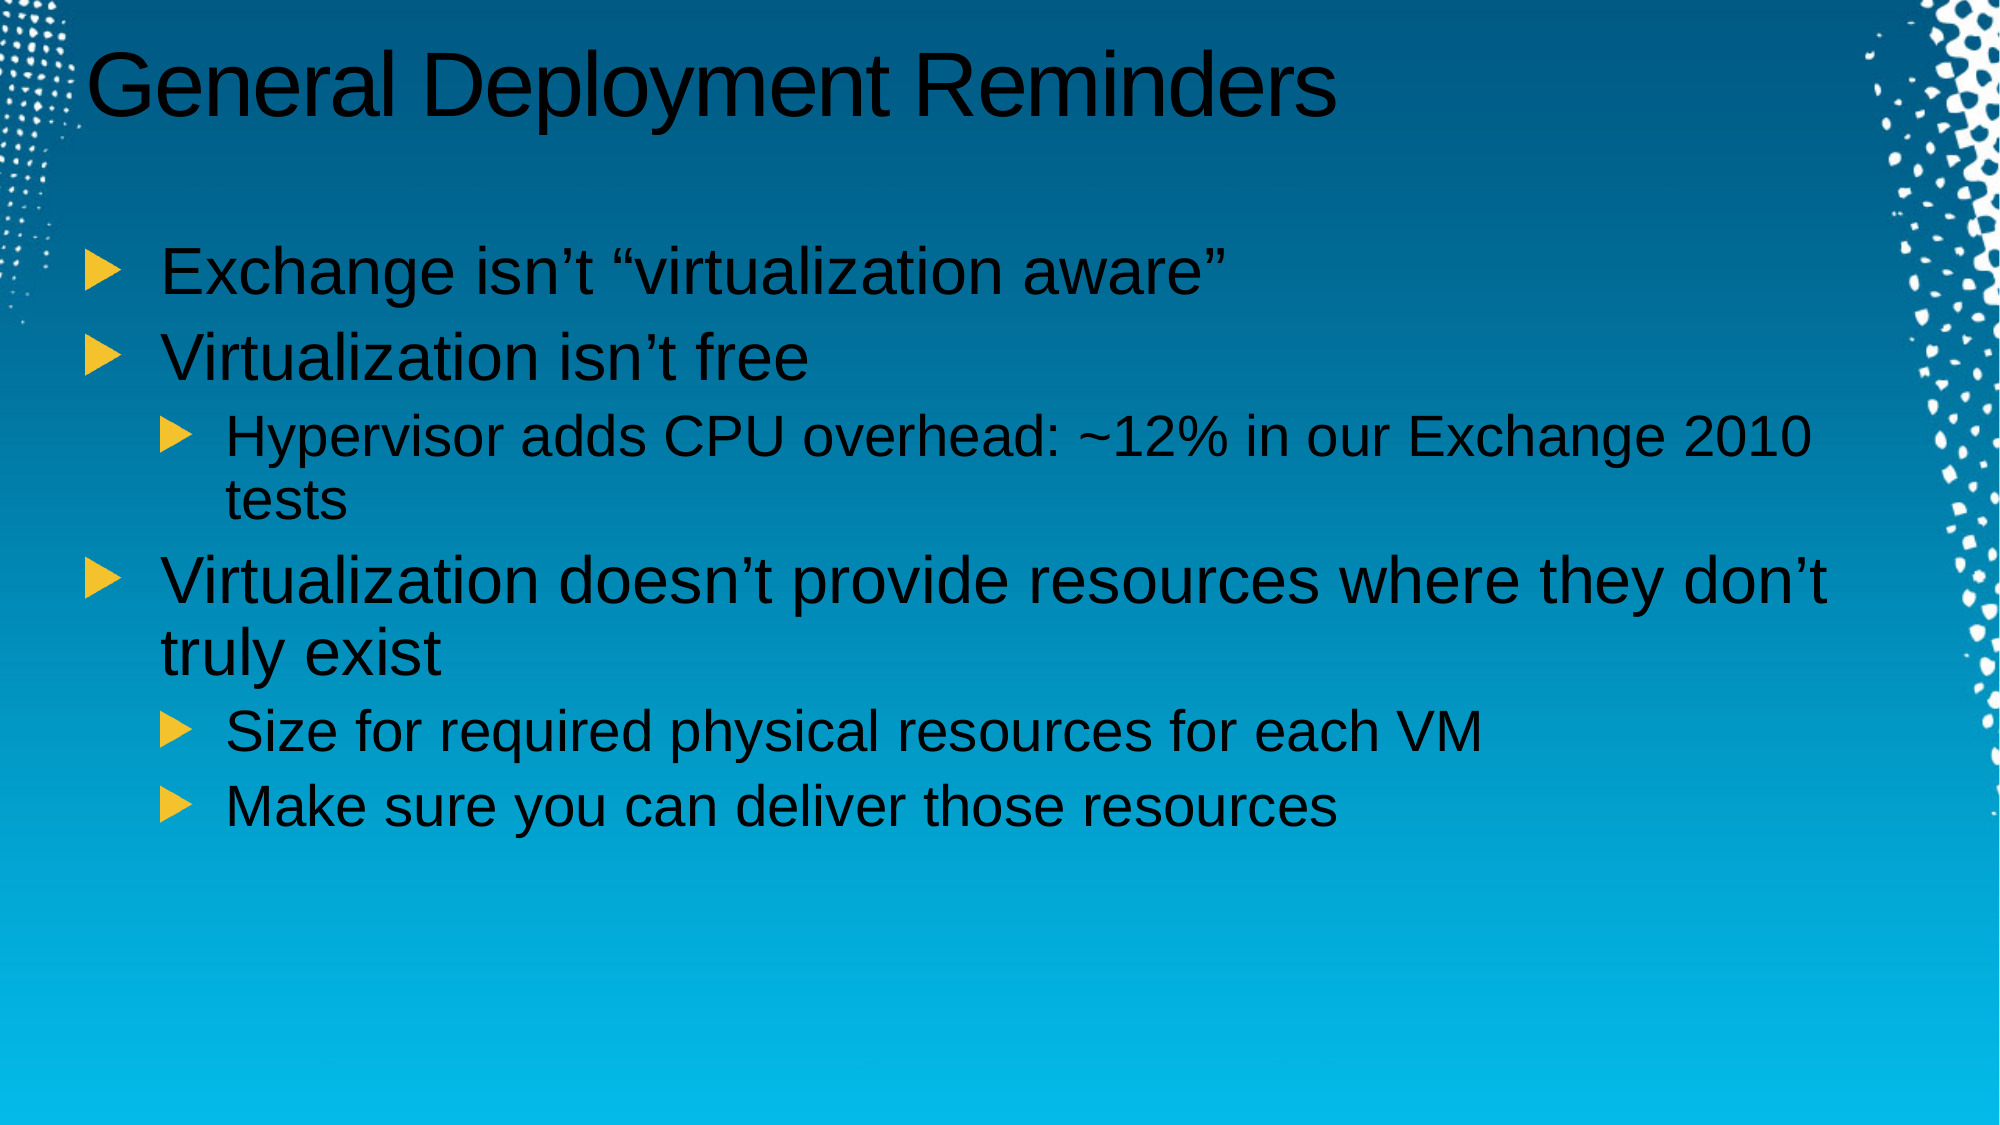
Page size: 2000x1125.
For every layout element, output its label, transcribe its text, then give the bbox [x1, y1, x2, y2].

picture [400, 568, 432, 602]
picture [1946, 155, 1961, 167]
picture [254, 641, 283, 688]
picture [1920, 257, 1932, 264]
picture [628, 796, 650, 825]
picture [161, 787, 190, 821]
picture [281, 721, 302, 750]
picture [1687, 568, 1706, 602]
picture [1087, 796, 1091, 825]
picture [528, 721, 540, 750]
picture [1963, 535, 1977, 550]
picture [1037, 796, 1062, 825]
picture [1942, 269, 1953, 276]
picture [1963, 335, 1972, 344]
picture [41, 59, 48, 67]
picture [38, 74, 47, 80]
list Exchange isn’t “virtualization aware” Virtualization isn’t free Hypervisor adds CPU overhead: ~12% in our Exchange 2010 tests Virtualization doesn’t provide resources where they don’t truly exist Size for required physical resources for each VM Make sure you can deliver those resources [85, 237, 1914, 562]
picture [598, 796, 602, 825]
picture [224, 569, 228, 602]
picture [1066, 721, 1088, 750]
picture [1541, 562, 1556, 602]
picture [1233, 796, 1237, 825]
picture [514, 721, 518, 762]
picture [1467, 569, 1471, 602]
picture [944, 785, 948, 825]
picture [1898, 188, 1912, 198]
picture [86, 250, 119, 289]
picture [1928, 399, 1939, 415]
picture [1364, 721, 1375, 750]
picture [1393, 562, 1398, 602]
picture [418, 796, 430, 825]
picture [691, 796, 695, 825]
picture [1914, 308, 1929, 326]
picture [54, 76, 60, 83]
picture [982, 721, 1007, 750]
picture [925, 790, 937, 825]
picture [13, 41, 25, 49]
picture [756, 562, 771, 602]
picture [375, 721, 400, 750]
picture [11, 55, 21, 64]
picture [674, 721, 679, 762]
picture [1994, 382, 2000, 391]
picture [308, 640, 337, 674]
picture [231, 787, 268, 825]
picture [859, 796, 884, 825]
picture [580, 796, 592, 825]
picture [707, 710, 711, 750]
picture [42, 31, 53, 39]
picture [839, 721, 866, 750]
picture [444, 721, 448, 750]
picture [1171, 710, 1184, 750]
picture [1095, 721, 1120, 750]
picture [1811, 562, 1826, 602]
picture [1932, 235, 1943, 241]
picture [1953, 301, 1962, 312]
picture [1709, 562, 1714, 602]
picture [161, 712, 190, 746]
picture [1919, 367, 1930, 378]
picture [1979, 657, 1995, 676]
picture [1164, 569, 1181, 602]
picture [16, 22, 23, 34]
picture [1968, 481, 1978, 492]
picture [3, 10, 11, 18]
picture [827, 796, 852, 825]
picture [10, 69, 17, 78]
picture [1974, 683, 1985, 694]
picture [1957, 187, 1971, 200]
picture [1402, 568, 1419, 602]
picture [1988, 547, 2000, 561]
picture [1993, 321, 2000, 339]
picture [357, 710, 370, 750]
picture [509, 569, 513, 602]
picture [1353, 710, 1357, 750]
picture [311, 785, 332, 825]
picture [1958, 445, 1968, 460]
picture [1921, 0, 1934, 8]
picture [26, 57, 34, 68]
picture [1941, 324, 1952, 332]
picture [230, 712, 260, 750]
picture [55, 62, 62, 69]
picture [470, 568, 499, 602]
picture [1995, 582, 2000, 595]
picture [495, 721, 509, 750]
picture [1942, 465, 1958, 483]
picture [366, 569, 391, 602]
picture [1034, 569, 1038, 602]
picture [739, 796, 753, 825]
picture [1724, 568, 1753, 602]
picture [300, 568, 332, 602]
picture [207, 641, 224, 674]
picture [463, 721, 488, 750]
picture [1573, 568, 1590, 602]
picture [451, 796, 455, 825]
picture [86, 335, 119, 374]
picture [1138, 796, 1160, 825]
picture [393, 641, 419, 674]
picture [228, 641, 232, 674]
picture [599, 568, 628, 602]
picture [1184, 569, 1189, 602]
picture [758, 785, 762, 825]
picture [657, 796, 684, 825]
picture [45, 16, 55, 24]
picture [1251, 796, 1273, 825]
picture [1955, 246, 1965, 256]
picture [345, 641, 371, 674]
picture [425, 633, 440, 674]
picture [797, 569, 802, 616]
picture [1945, 213, 1955, 220]
picture [1935, 379, 1948, 391]
picture [1935, 431, 1946, 449]
picture [810, 721, 832, 750]
picture [1935, 0, 2000, 306]
picture [1955, 557, 1965, 573]
picture [1015, 721, 1027, 750]
picture [24, 72, 32, 79]
picture [1488, 568, 1517, 602]
picture [1254, 568, 1283, 602]
picture [34, 101, 43, 111]
picture [1281, 796, 1306, 825]
picture [977, 568, 1006, 602]
picture [834, 569, 838, 602]
picture [1960, 392, 1970, 403]
picture [1983, 404, 1992, 414]
picture [1428, 568, 1457, 602]
picture [1935, 177, 1945, 189]
picture [1981, 604, 2000, 620]
picture [1982, 714, 1993, 729]
picture [1984, 349, 1992, 357]
picture [33, 88, 42, 97]
picture [1914, 274, 1920, 291]
picture [1892, 212, 1902, 216]
picture [516, 796, 541, 837]
picture [1033, 721, 1037, 750]
picture [955, 796, 966, 825]
picture [1969, 625, 1985, 642]
picture [1763, 569, 1767, 602]
picture [736, 721, 761, 762]
picture [1972, 570, 1986, 583]
picture [47, 0, 57, 10]
picture [33, 0, 42, 10]
picture [702, 796, 713, 825]
picture [584, 562, 589, 602]
picture [18, 13, 26, 19]
picture [242, 562, 257, 602]
picture [408, 721, 412, 750]
picture [184, 641, 188, 674]
picture [1963, 589, 1976, 607]
picture [636, 568, 665, 602]
picture [1946, 525, 1956, 533]
picture [436, 796, 440, 825]
picture [469, 796, 494, 825]
picture [1925, 141, 1935, 155]
picture [86, 558, 119, 597]
picture [1200, 796, 1212, 825]
picture [56, 47, 64, 55]
picture [1313, 796, 1335, 825]
picture [1772, 568, 1789, 602]
picture [1125, 568, 1154, 602]
picture [1930, 291, 1941, 297]
picture [6, 97, 12, 105]
picture [1223, 721, 1227, 750]
picture [1201, 569, 1205, 602]
picture [1980, 460, 1987, 469]
picture [682, 721, 698, 750]
picture [1441, 712, 1478, 750]
picture [1399, 712, 1432, 750]
picture [1291, 569, 1317, 602]
picture [164, 562, 200, 602]
picture [1189, 721, 1214, 750]
picture [1008, 796, 1030, 825]
picture [806, 568, 824, 602]
picture [1258, 721, 1283, 750]
picture [1914, 164, 1923, 177]
picture [28, 42, 36, 53]
picture [435, 562, 450, 602]
picture [278, 796, 305, 825]
picture [546, 721, 550, 750]
picture [1911, 223, 1918, 230]
picture [1128, 721, 1150, 750]
picture [975, 796, 1000, 825]
picture [1889, 152, 1901, 166]
picture [29, 27, 38, 38]
picture [265, 569, 282, 602]
picture [33, 116, 40, 124]
picture [1054, 568, 1083, 602]
picture [574, 721, 578, 750]
picture [339, 796, 364, 825]
picture [30, 14, 40, 23]
picture [718, 568, 735, 602]
picture [644, 710, 648, 750]
picture [562, 568, 581, 602]
picture [889, 569, 918, 602]
picture [1991, 637, 2000, 652]
picture [162, 633, 177, 674]
picture [1990, 492, 2000, 505]
picture [962, 562, 967, 602]
picture [1992, 438, 2000, 448]
picture [892, 796, 896, 825]
picture [1218, 796, 1222, 825]
picture [1950, 359, 1960, 366]
picture [1341, 569, 1385, 602]
picture [0, 24, 9, 33]
picture [592, 721, 617, 750]
picture [0, 40, 9, 45]
picture [1925, 87, 1941, 99]
picture [1952, 502, 1967, 516]
picture [1221, 568, 1247, 602]
picture [1991, 747, 2000, 765]
picture [58, 32, 66, 41]
picture [1323, 721, 1345, 750]
picture [1922, 200, 1934, 207]
picture [920, 721, 945, 750]
picture [310, 721, 335, 750]
picture [16, 143, 21, 151]
picture [768, 721, 790, 750]
picture [709, 569, 713, 602]
picture [18, 0, 29, 6]
picture [9, 84, 15, 91]
picture [0, 155, 5, 163]
picture [161, 417, 190, 451]
picture [547, 796, 572, 825]
picture [31, 131, 37, 138]
picture [43, 42, 49, 53]
picture [1973, 368, 1982, 380]
picture [1929, 27, 1945, 45]
picture [1048, 721, 1052, 750]
title General Deployment Reminders [85, 37, 1914, 138]
picture [1290, 721, 1317, 750]
picture [854, 568, 883, 602]
picture [952, 721, 974, 750]
picture [388, 796, 410, 825]
picture [285, 569, 290, 602]
picture [673, 569, 699, 602]
picture [771, 796, 796, 825]
picture [902, 721, 906, 750]
picture [625, 721, 639, 750]
picture [1564, 562, 1569, 602]
picture [1633, 569, 1662, 616]
picture [17, 129, 23, 136]
picture [1598, 568, 1627, 602]
picture [718, 721, 729, 750]
picture [1948, 413, 1958, 424]
picture [1963, 278, 1976, 291]
picture [1167, 796, 1192, 825]
picture [1915, 109, 1924, 119]
picture [1970, 426, 1980, 436]
picture [1091, 569, 1117, 602]
picture [1926, 344, 1939, 358]
picture [1978, 517, 1987, 527]
picture [1988, 691, 2000, 709]
picture [1105, 796, 1130, 825]
picture [1972, 312, 1985, 322]
picture [1938, 122, 1950, 133]
picture [940, 568, 959, 602]
picture [518, 568, 535, 602]
